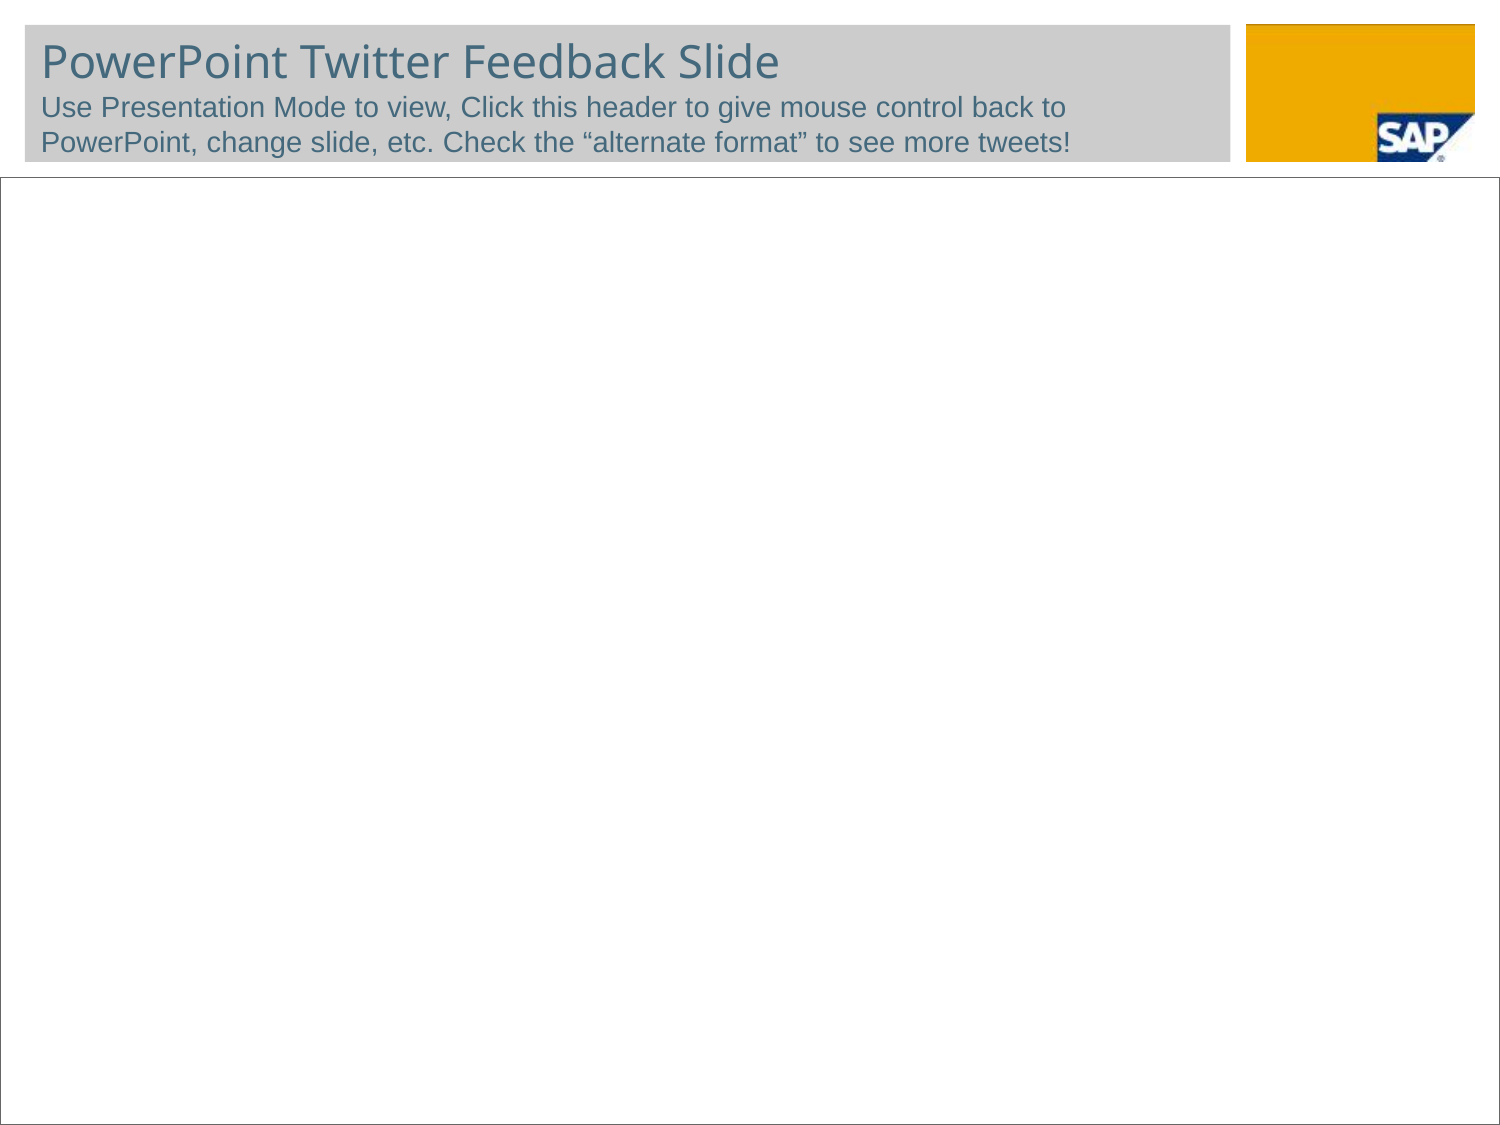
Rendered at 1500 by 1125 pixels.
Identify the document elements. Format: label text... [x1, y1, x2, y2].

picture [1, 178, 1499, 1124]
picture [1246, 24, 1475, 162]
title PowerPoint Twitter Feedback Slide Use Presentation Mode to view, Click this header to give mouse control back to PowerPoint, change slide, etc. Check the “alternate format” to see more tweets! [40, 33, 1218, 151]
